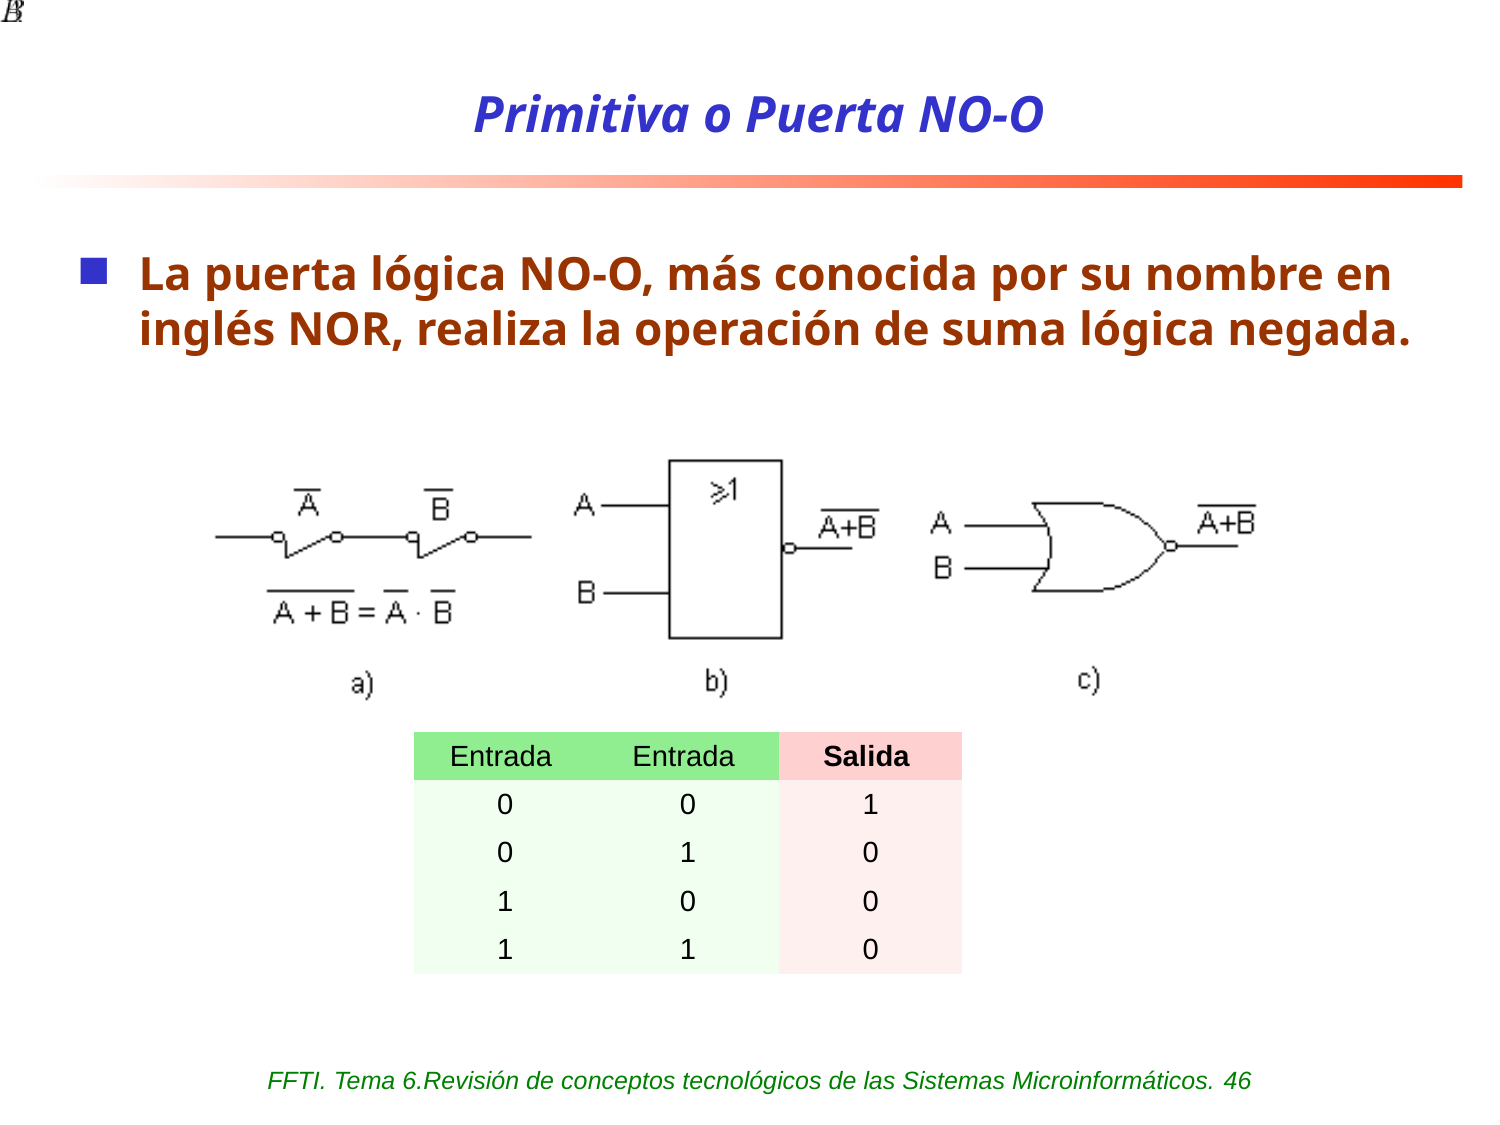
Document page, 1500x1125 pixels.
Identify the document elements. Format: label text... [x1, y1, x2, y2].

table_cell 0 [779, 877, 962, 925]
table_cell 0 [597, 877, 779, 925]
picture [0, 0, 24, 22]
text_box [759, 176, 763, 187]
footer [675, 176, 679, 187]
table_cell 1 [597, 925, 779, 974]
table_cell 0 [597, 780, 779, 829]
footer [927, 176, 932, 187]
table_header Salida [779, 741, 962, 780]
table_cell 1 [843, 176, 847, 187]
table_cell 0 [414, 780, 597, 829]
title Primitiva o Puerta NO-O [68, 49, 1451, 176]
footer FFTI. Tema 6.Revisión de conceptos tecnológicos de las Sistemas Microinformáticos. 46 [68, 1056, 1451, 1103]
table_cell 1 [414, 877, 597, 925]
list La puerta lógica NO-O, más conocida por su nombre en inglés NOR, realiza la operación de suma lógica negada. [68, 237, 1451, 448]
table_header Entrada [597, 741, 779, 780]
table_cell 0 [414, 829, 597, 877]
table_cell 0 [779, 925, 962, 974]
table_cell 1 [597, 829, 779, 877]
table_header Entrada [414, 741, 597, 780]
picture [207, 413, 1288, 732]
table_cell 1 [414, 925, 597, 974]
table_cell 0 [779, 829, 962, 877]
table_cell 1 [779, 780, 962, 829]
